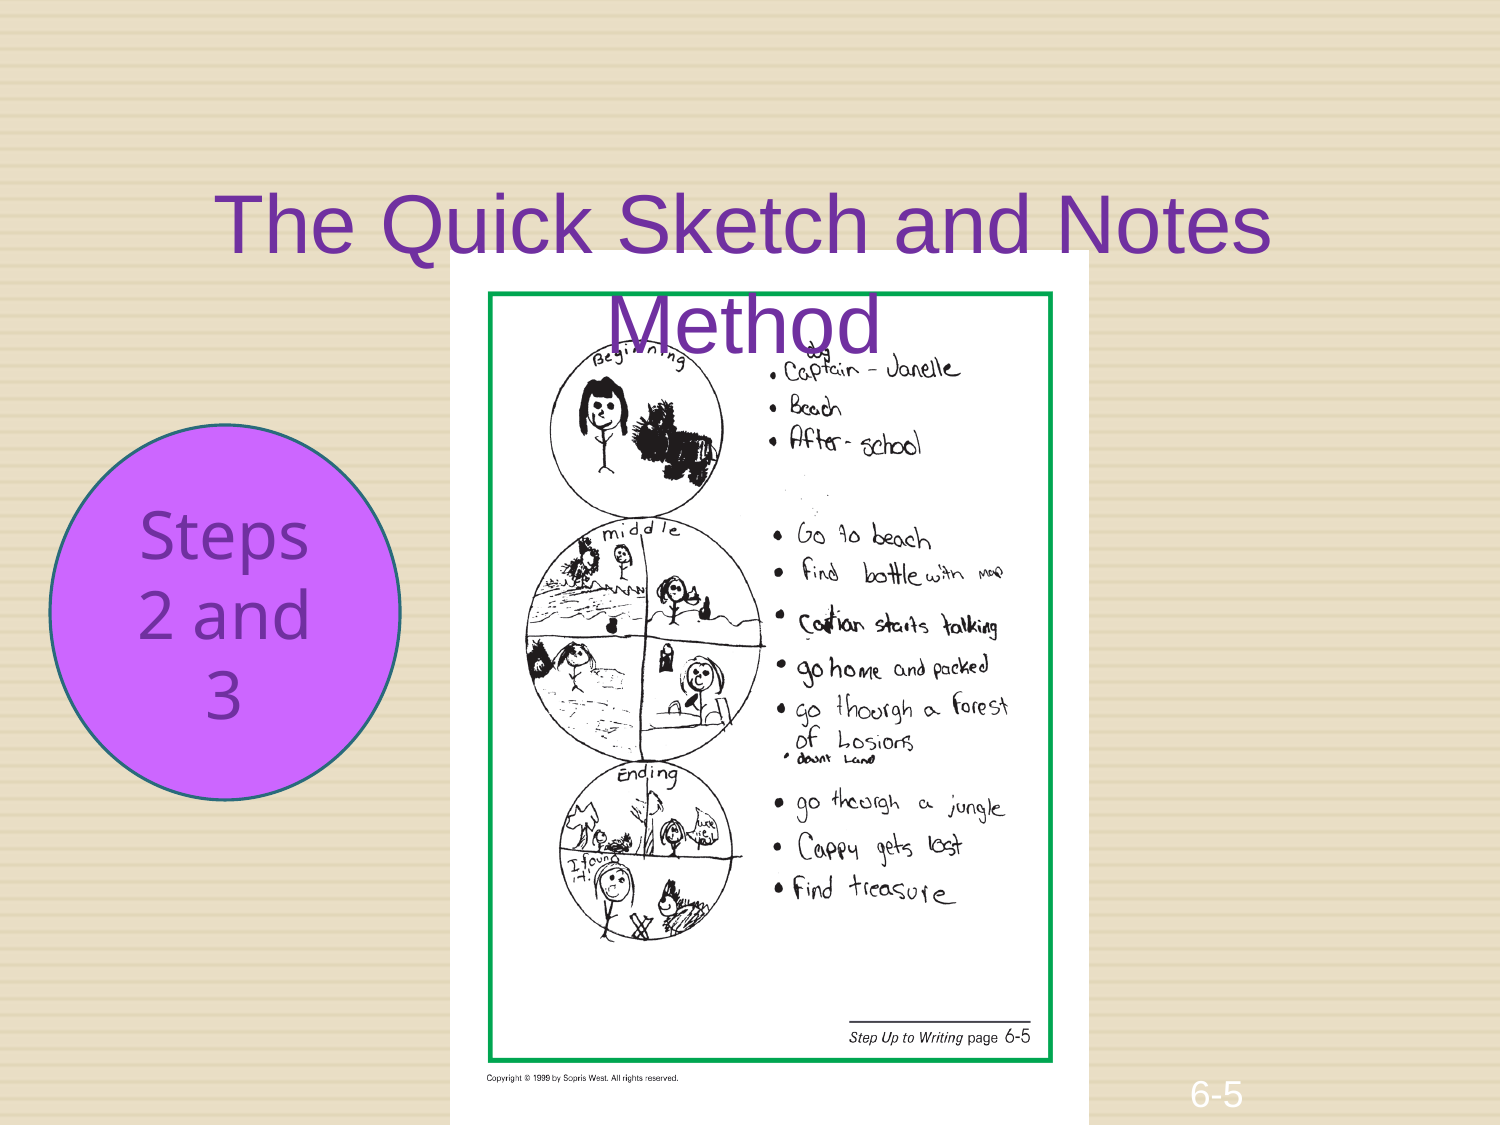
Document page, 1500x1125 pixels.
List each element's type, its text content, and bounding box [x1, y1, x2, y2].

text_box The Quick Sketch and Notes Method [50, 162, 1438, 378]
text_box Steps 2 and 3 [48, 423, 402, 802]
picture [449, 249, 1090, 1125]
text_box 6-5 [1175, 1062, 1500, 1123]
